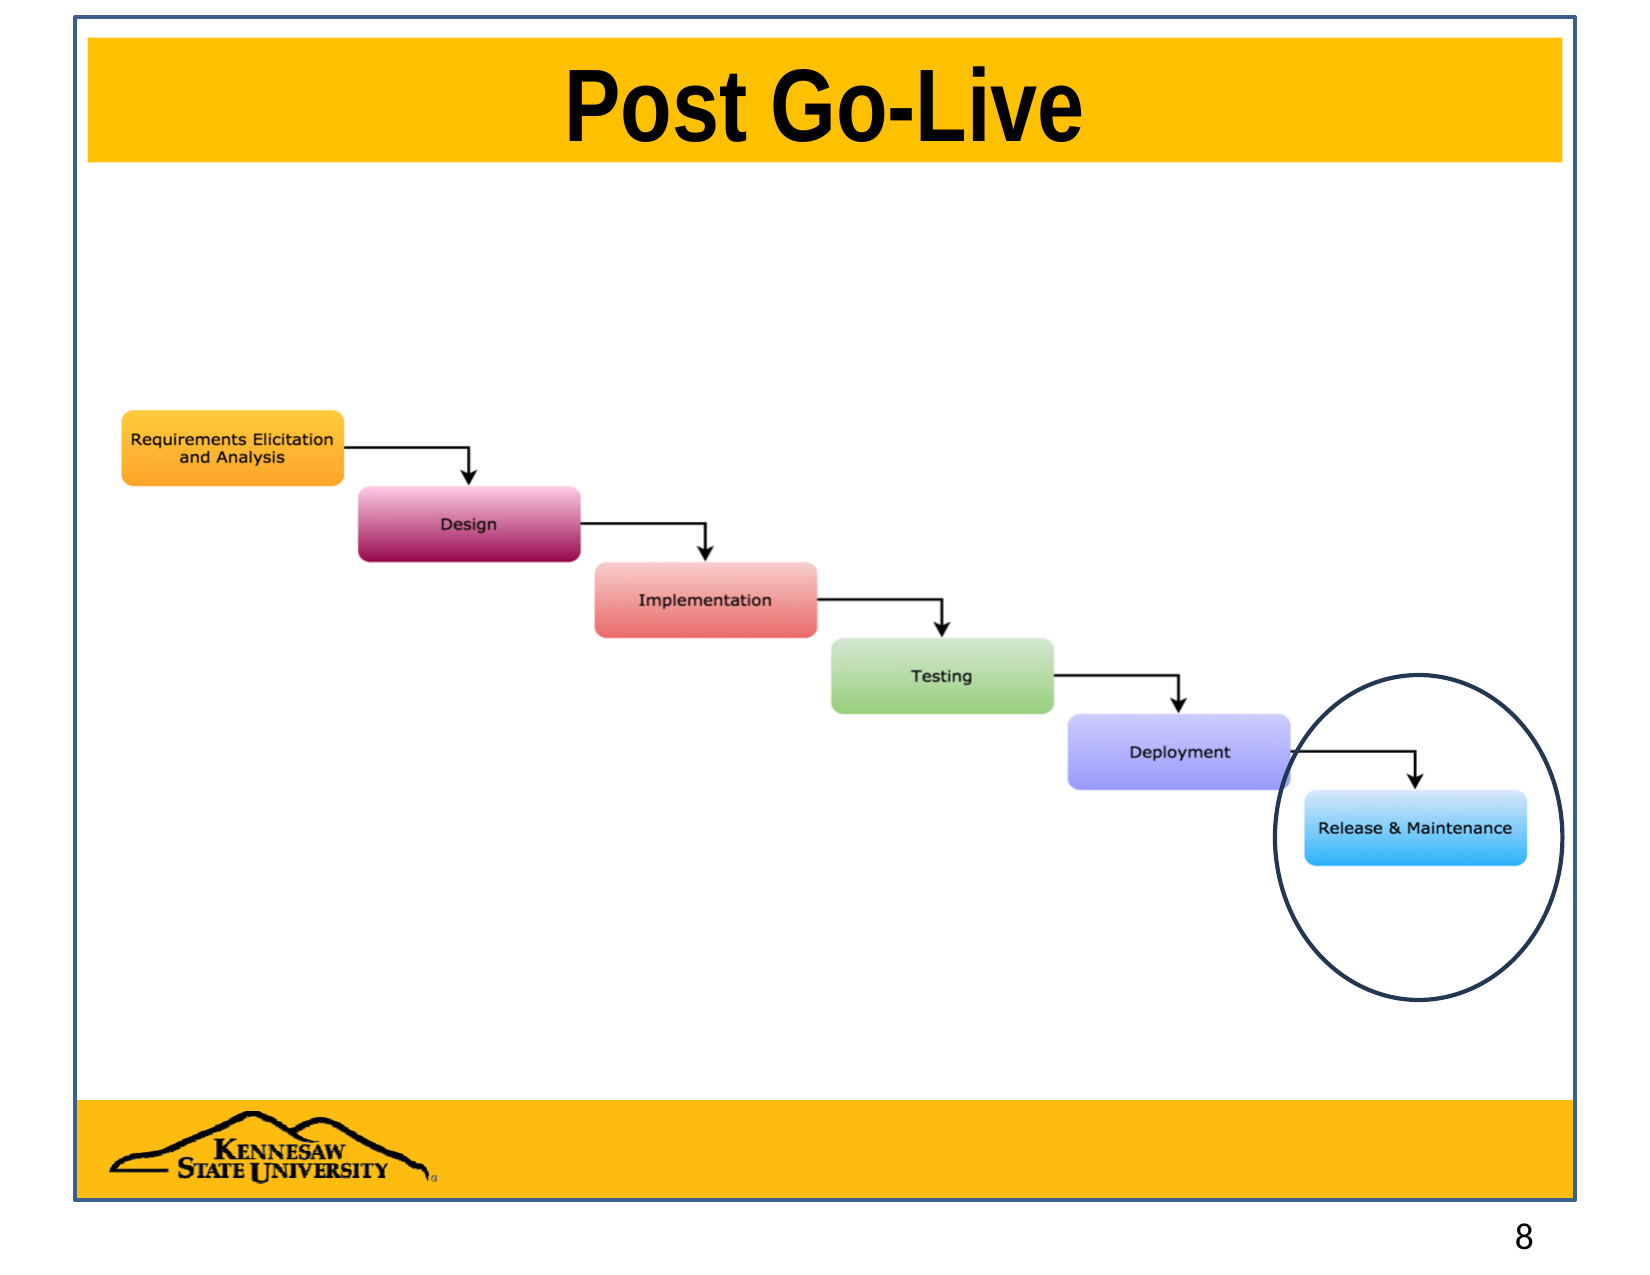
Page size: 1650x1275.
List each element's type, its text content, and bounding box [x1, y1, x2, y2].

picture [108, 1111, 437, 1184]
text_box [1278, 739, 1565, 1003]
title Post Go-Live [87, 37, 1563, 163]
picture [118, 402, 1532, 873]
